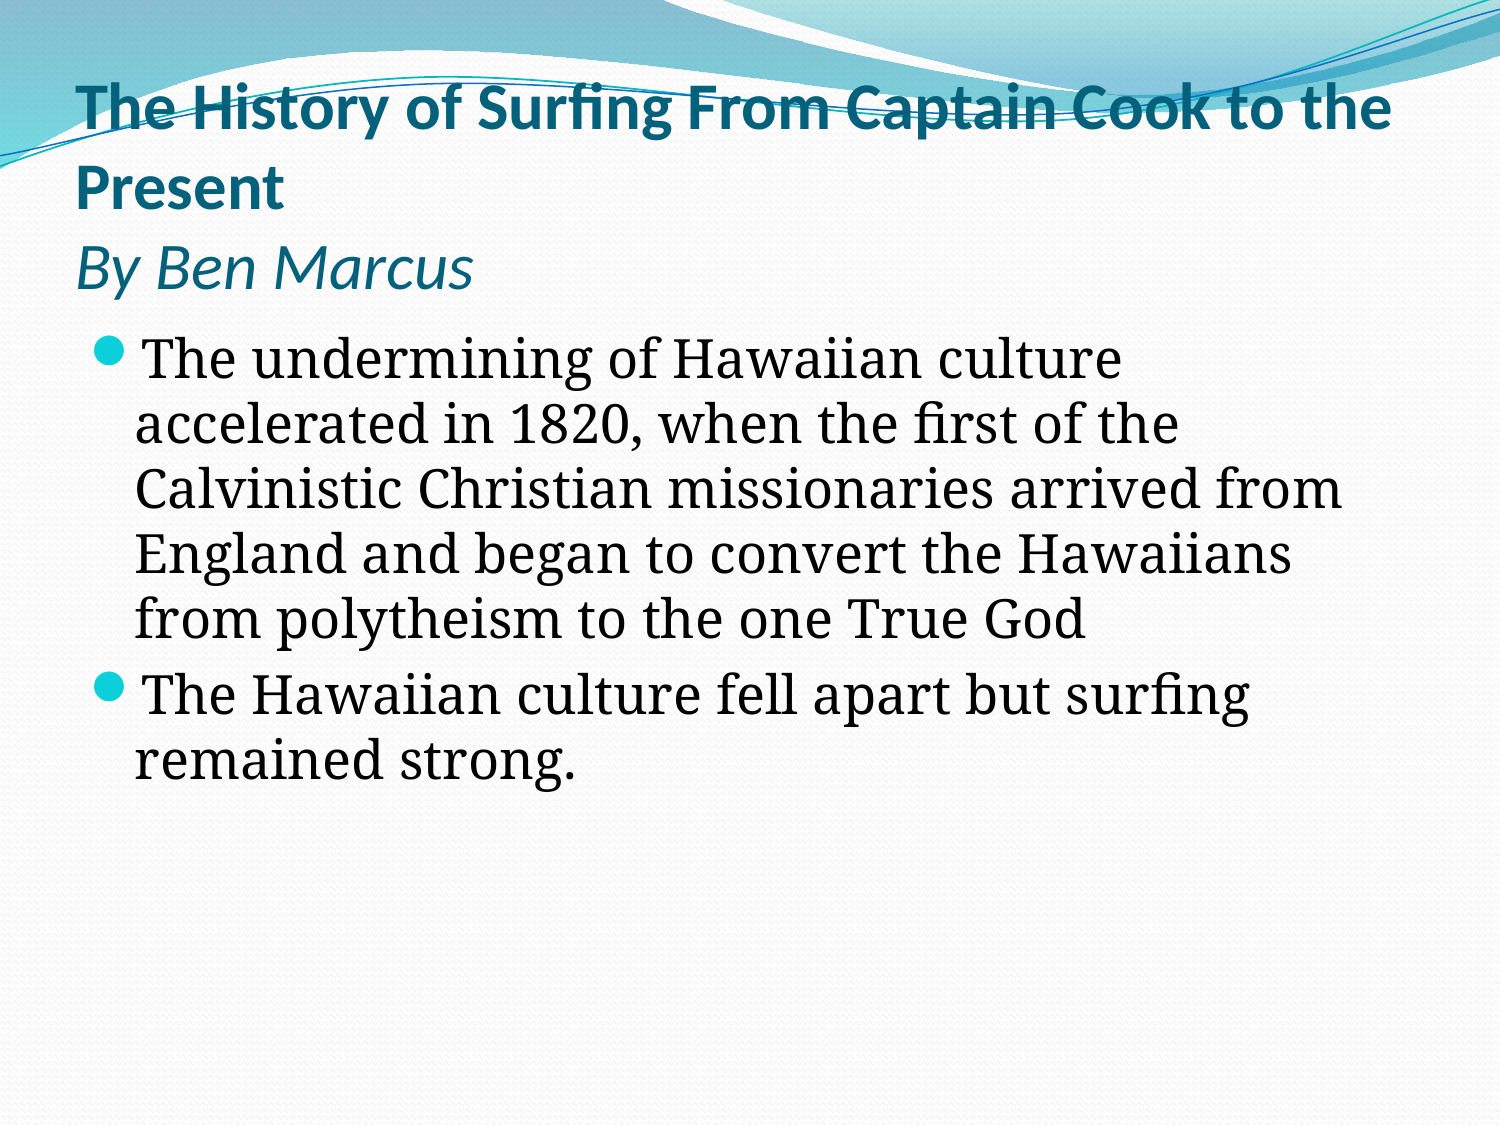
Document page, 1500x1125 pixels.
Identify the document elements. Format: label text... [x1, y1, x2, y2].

list The undermining of Hawaiian culture accelerated in 1820, when the first of the Calvinistic Christian missionaries arrived from England and began to convert the Hawaiians from polytheism to the one True God The Hawaiian culture fell apart but surfing remained strong. [75, 317, 1425, 1038]
title The History of Surfing From Captain Cook to the Present By Ben Marcus [75, 115, 1425, 303]
